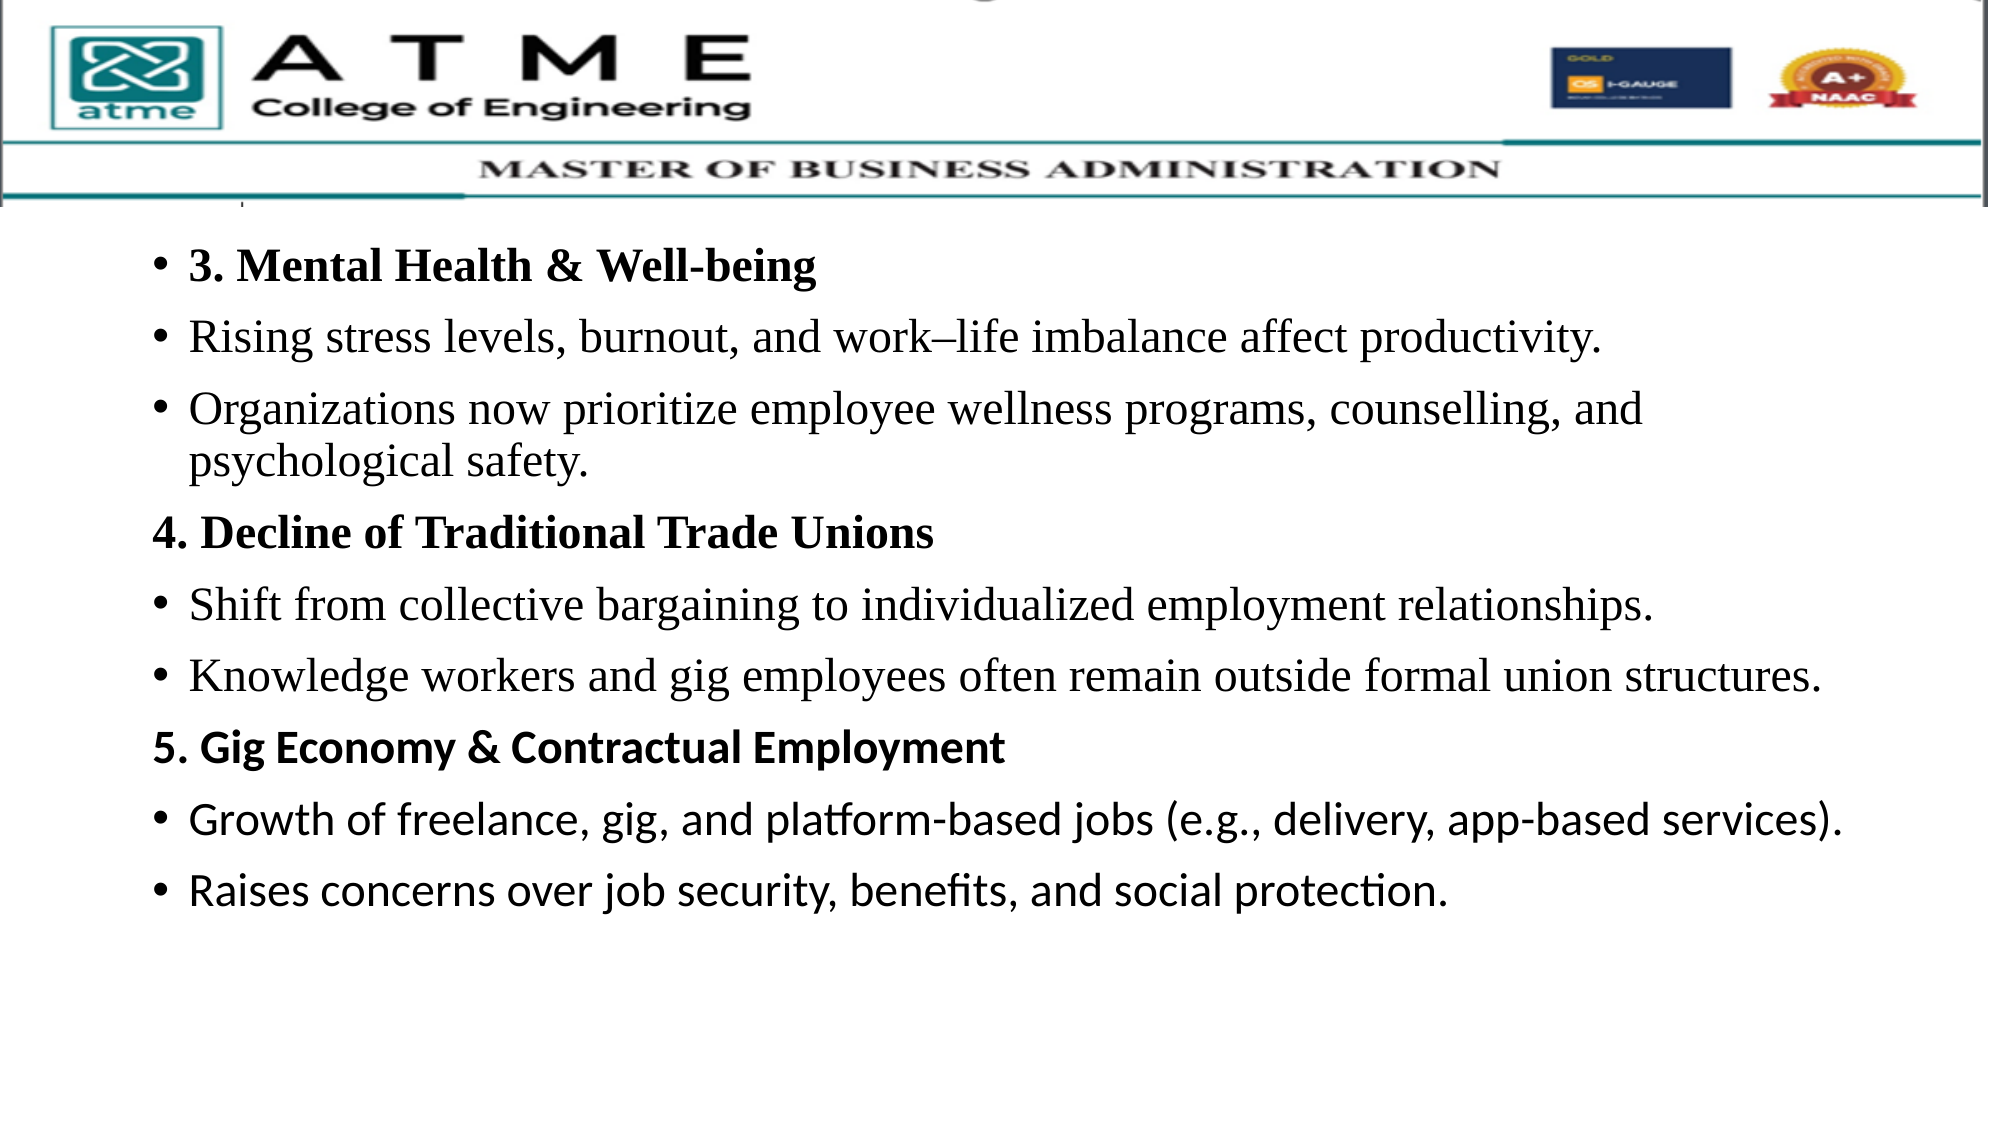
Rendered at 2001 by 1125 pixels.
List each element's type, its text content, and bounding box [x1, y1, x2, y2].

list 3. Mental Health & Well-being Rising stress levels, burnout, and work–life imbalance affect productivity. Organizations now prioritize employee wellness programs, counselling, and psychological safety. 4. Decline of Traditional Trade Unions Shift from collective bargaining to individualized employment relationships. Knowledge workers and gig employees often remain outside formal union structures. 5. Gig Economy & Contractual Employment Growth of freelance, gig, and platform-based jobs (e.g., delivery, app-based services). Raises concerns over job security, benefits, and social protection. [137, 232, 1863, 1014]
picture [0, 0, 1988, 207]
